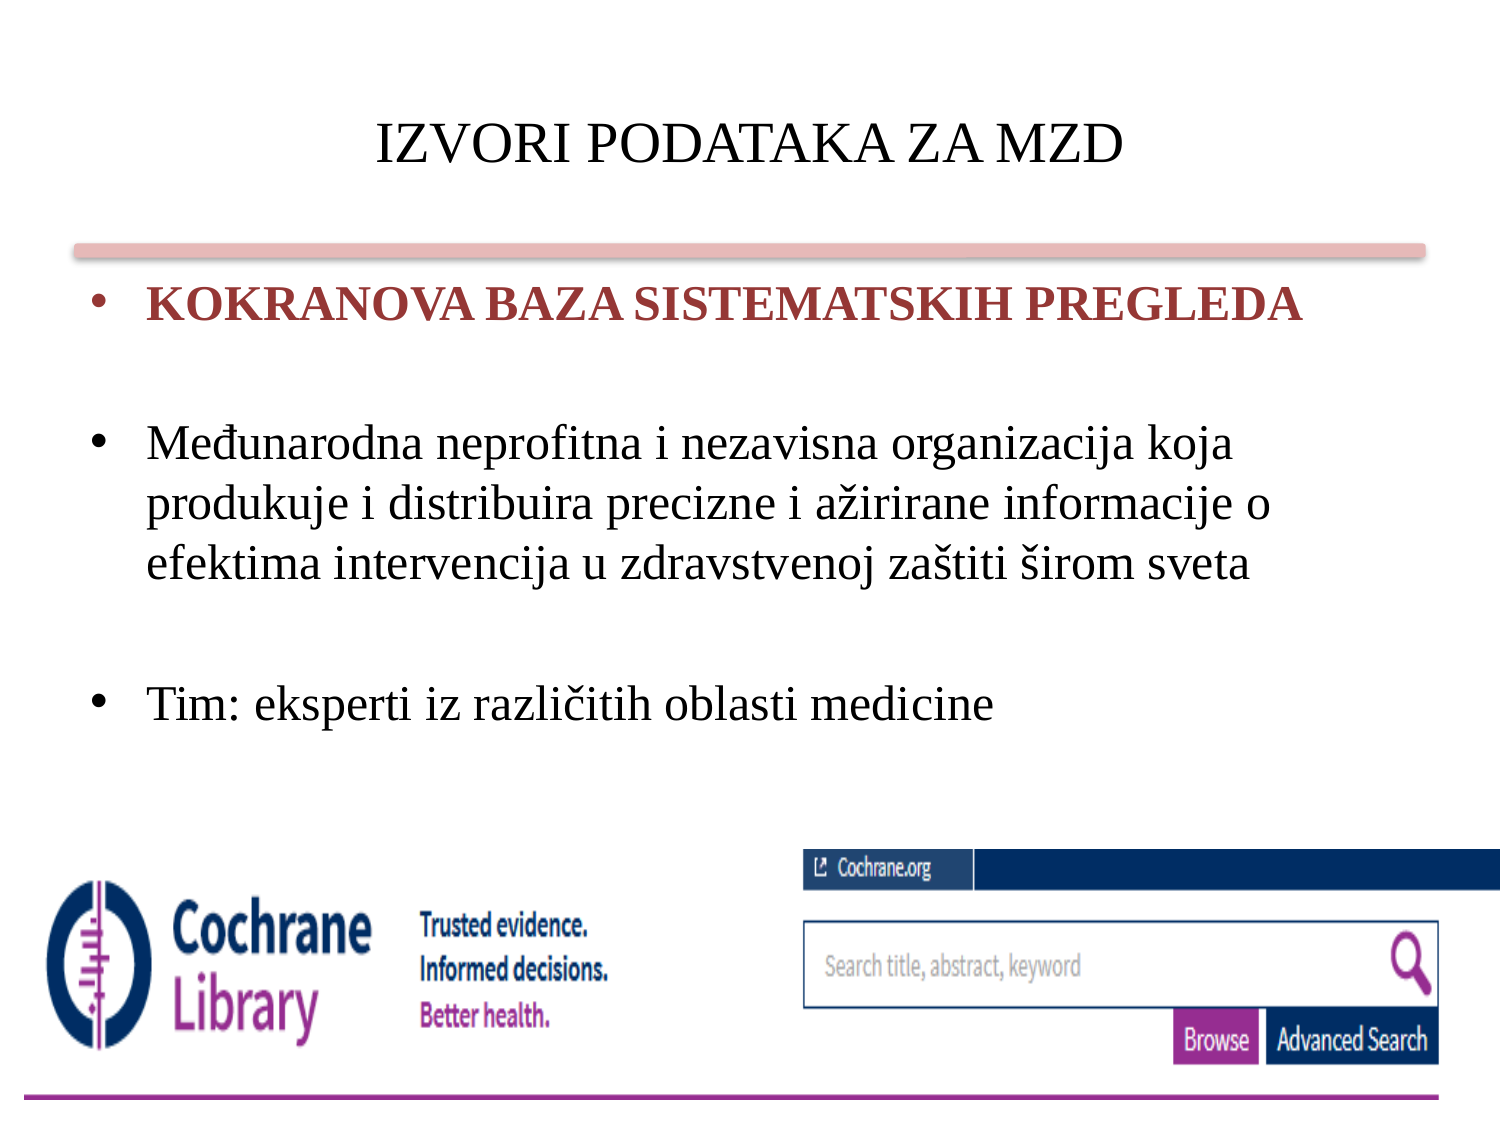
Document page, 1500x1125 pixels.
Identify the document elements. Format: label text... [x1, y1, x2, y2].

picture [24, 849, 1500, 1101]
list KOKRANOVA BAZA SISTEMATSKIH PREGLEDA Međunarodna neprofitna i nezavisna organizacija koja produkuje i distribuira precizne i ažirirane informacije o efektima intervencija u zdravstvenoj zaštiti širom sveta Tim: eksperti iz različitih oblasti medicine [75, 262, 1425, 848]
title IZVORI PODATAKA ZA MZD [75, 45, 1425, 233]
text_box [74, 243, 1426, 258]
